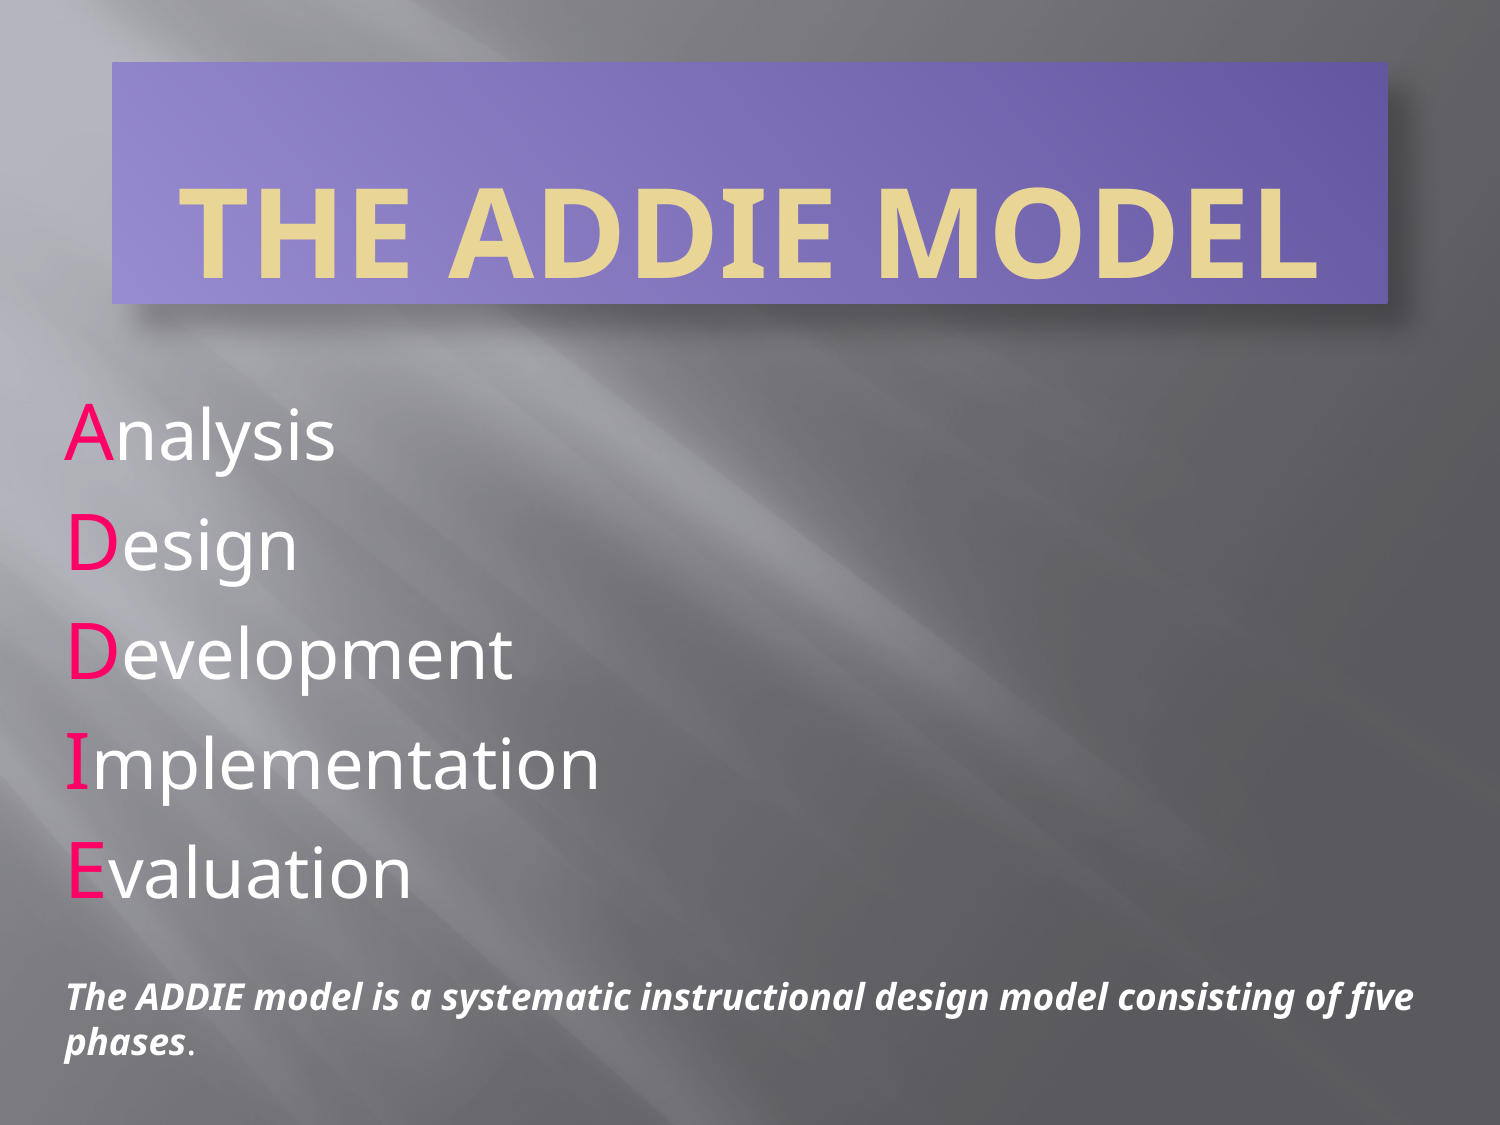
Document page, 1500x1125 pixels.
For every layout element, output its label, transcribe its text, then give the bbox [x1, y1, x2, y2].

title The ADDIE Model [112, 62, 1388, 304]
subtitle Analysis Design Development Implementation Evaluation The ADDIE model is a systematic instructional design model consisting of five phases. [50, 375, 1463, 1075]
